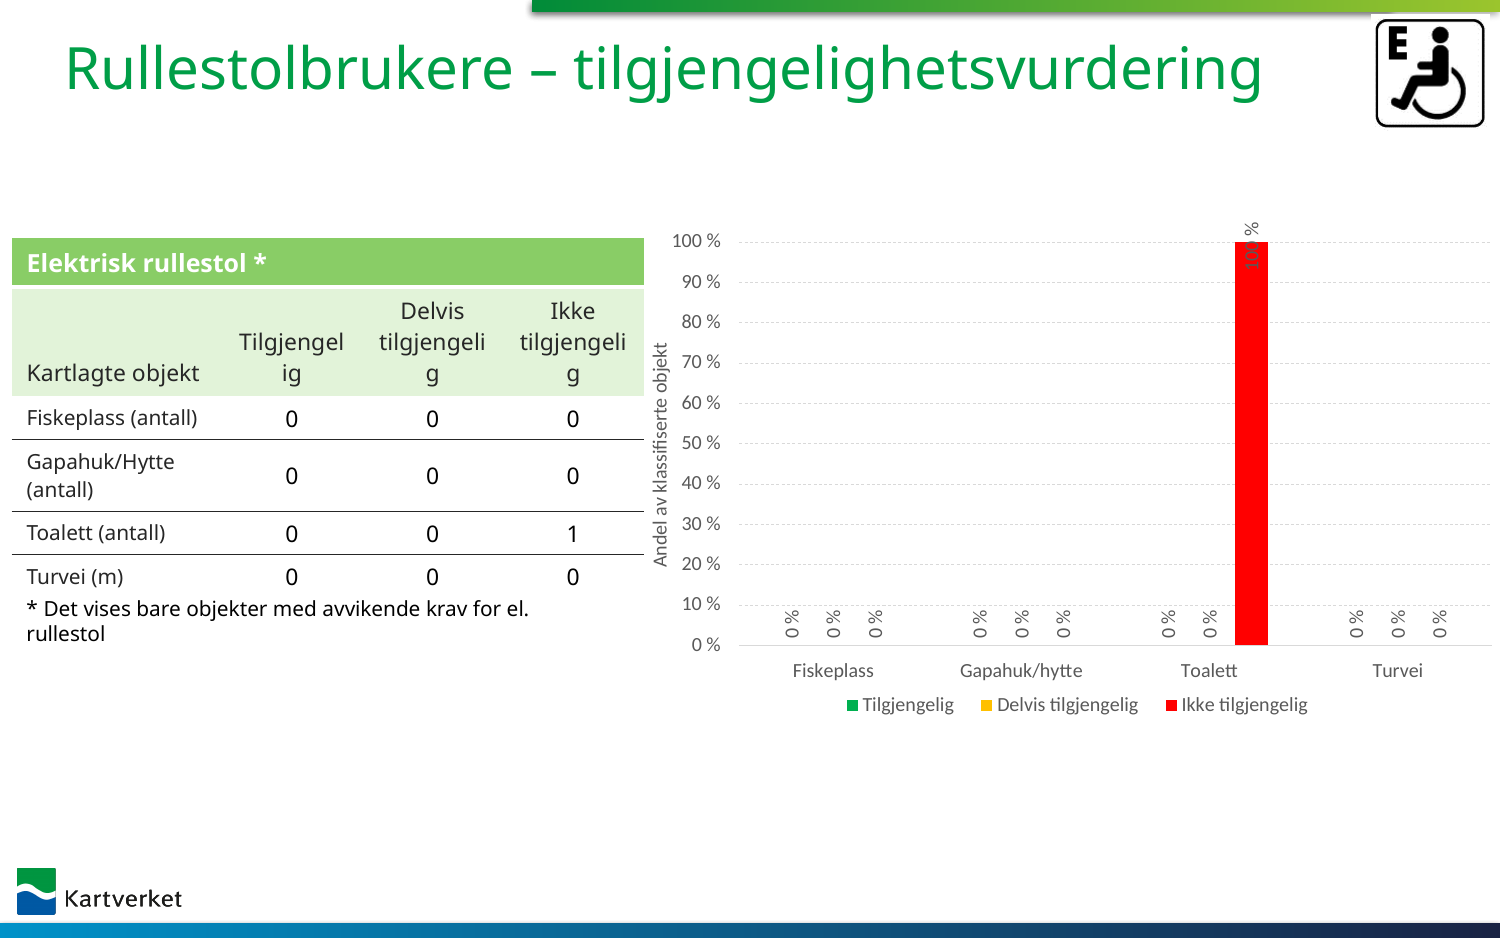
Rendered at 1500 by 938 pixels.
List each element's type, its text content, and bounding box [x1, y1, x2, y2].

table_cell Toalett (antall) [12, 512, 222, 554]
table_cell Ikke tilgjengelig [503, 289, 638, 396]
table_cell 0 [362, 396, 503, 439]
table_cell Fiskeplass (antall) [12, 396, 222, 439]
table_cell 0 [362, 512, 503, 554]
table_cell Turvei (m) [12, 555, 222, 588]
table_cell 0 [222, 555, 362, 588]
table_cell 0 [222, 396, 362, 439]
table_cell 0 [503, 555, 638, 598]
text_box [1371, 13, 1491, 133]
table_cell Gapahuk/Hytte (antall) [12, 440, 222, 511]
table_cell Kartlagte objekt [12, 289, 222, 396]
table_cell 0 [503, 440, 638, 511]
table_header Elektrisk rullestol * [12, 238, 638, 285]
table_cell 0 [222, 440, 362, 511]
table_cell Tilgjengelig [222, 289, 362, 396]
text_box * Det vises bare objekter med avvikende krav for el. rullestol [11, 588, 597, 653]
table_cell 0 [503, 396, 638, 439]
table_cell 0 [222, 512, 362, 554]
table_cell 1 [503, 512, 638, 554]
table_cell 0 [362, 440, 503, 511]
table_cell 0 [362, 555, 503, 588]
text_box Rullestolbrukere – tilgjengelighetsvurdering [49, 12, 1372, 109]
picture [643, 218, 1500, 728]
table_cell Delvis tilgjengelig [362, 289, 503, 396]
